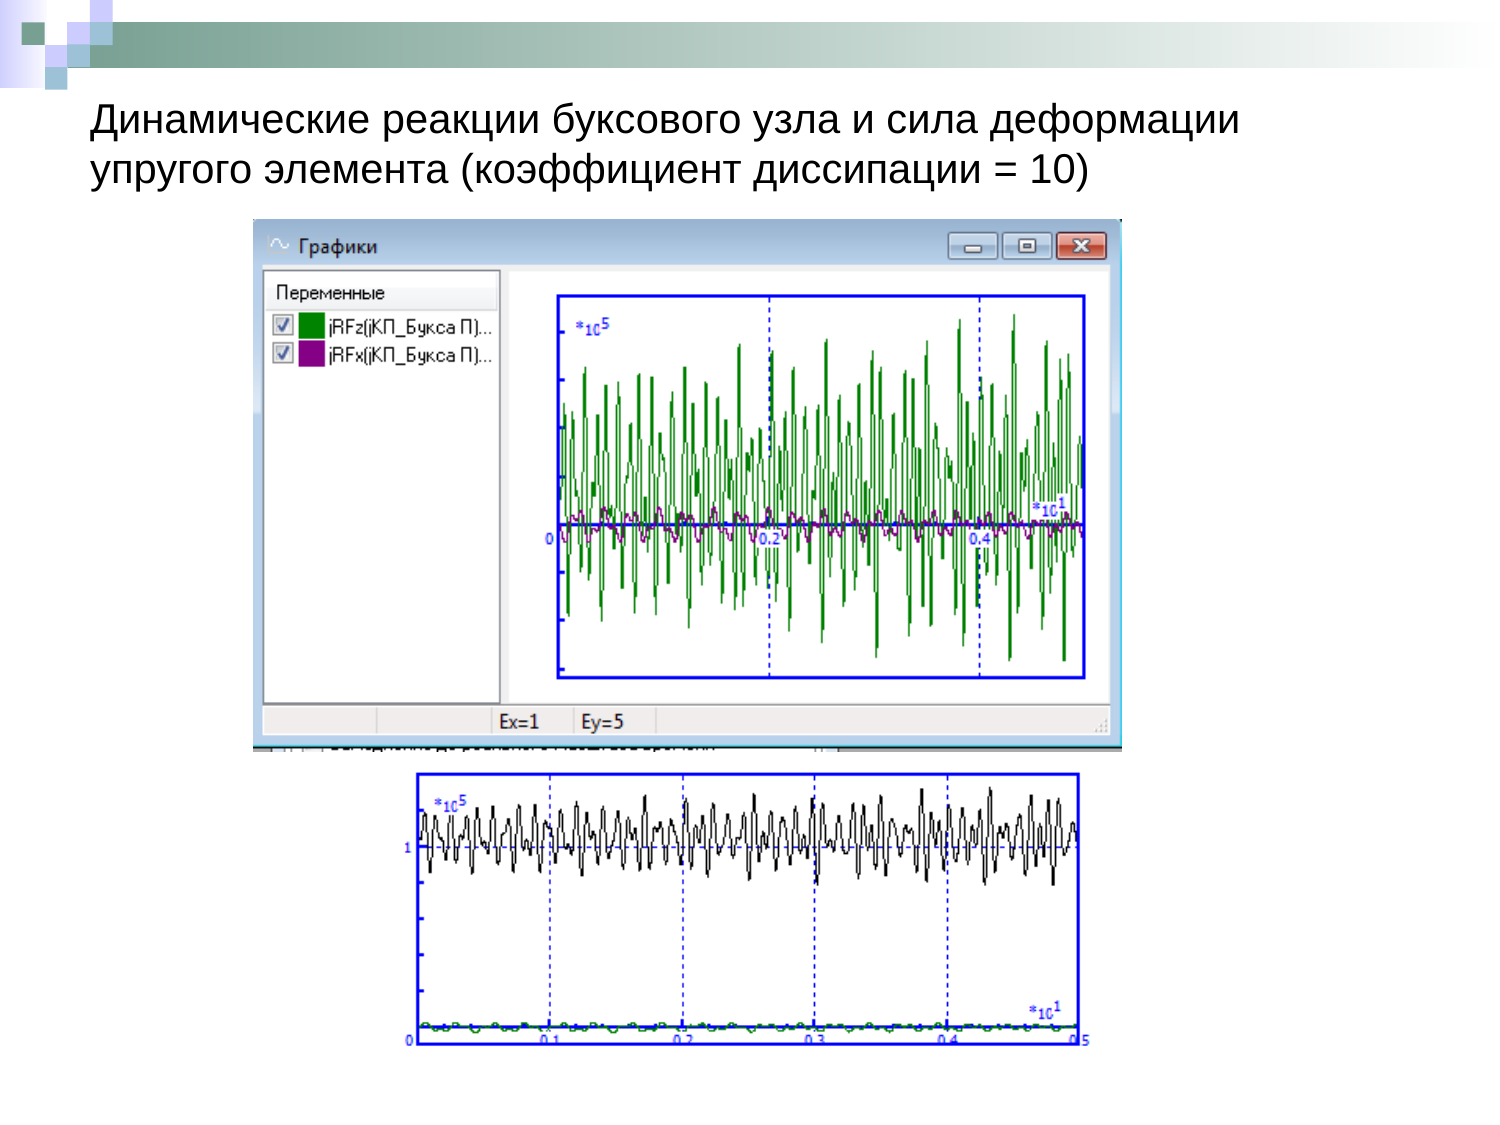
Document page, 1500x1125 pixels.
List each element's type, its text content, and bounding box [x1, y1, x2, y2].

picture [253, 219, 1122, 752]
title Динамические реакции буксового узла и сила деформации упругого элемента (коэффициент диссипации = 10) [74, 74, 1426, 209]
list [371, 760, 1102, 1068]
